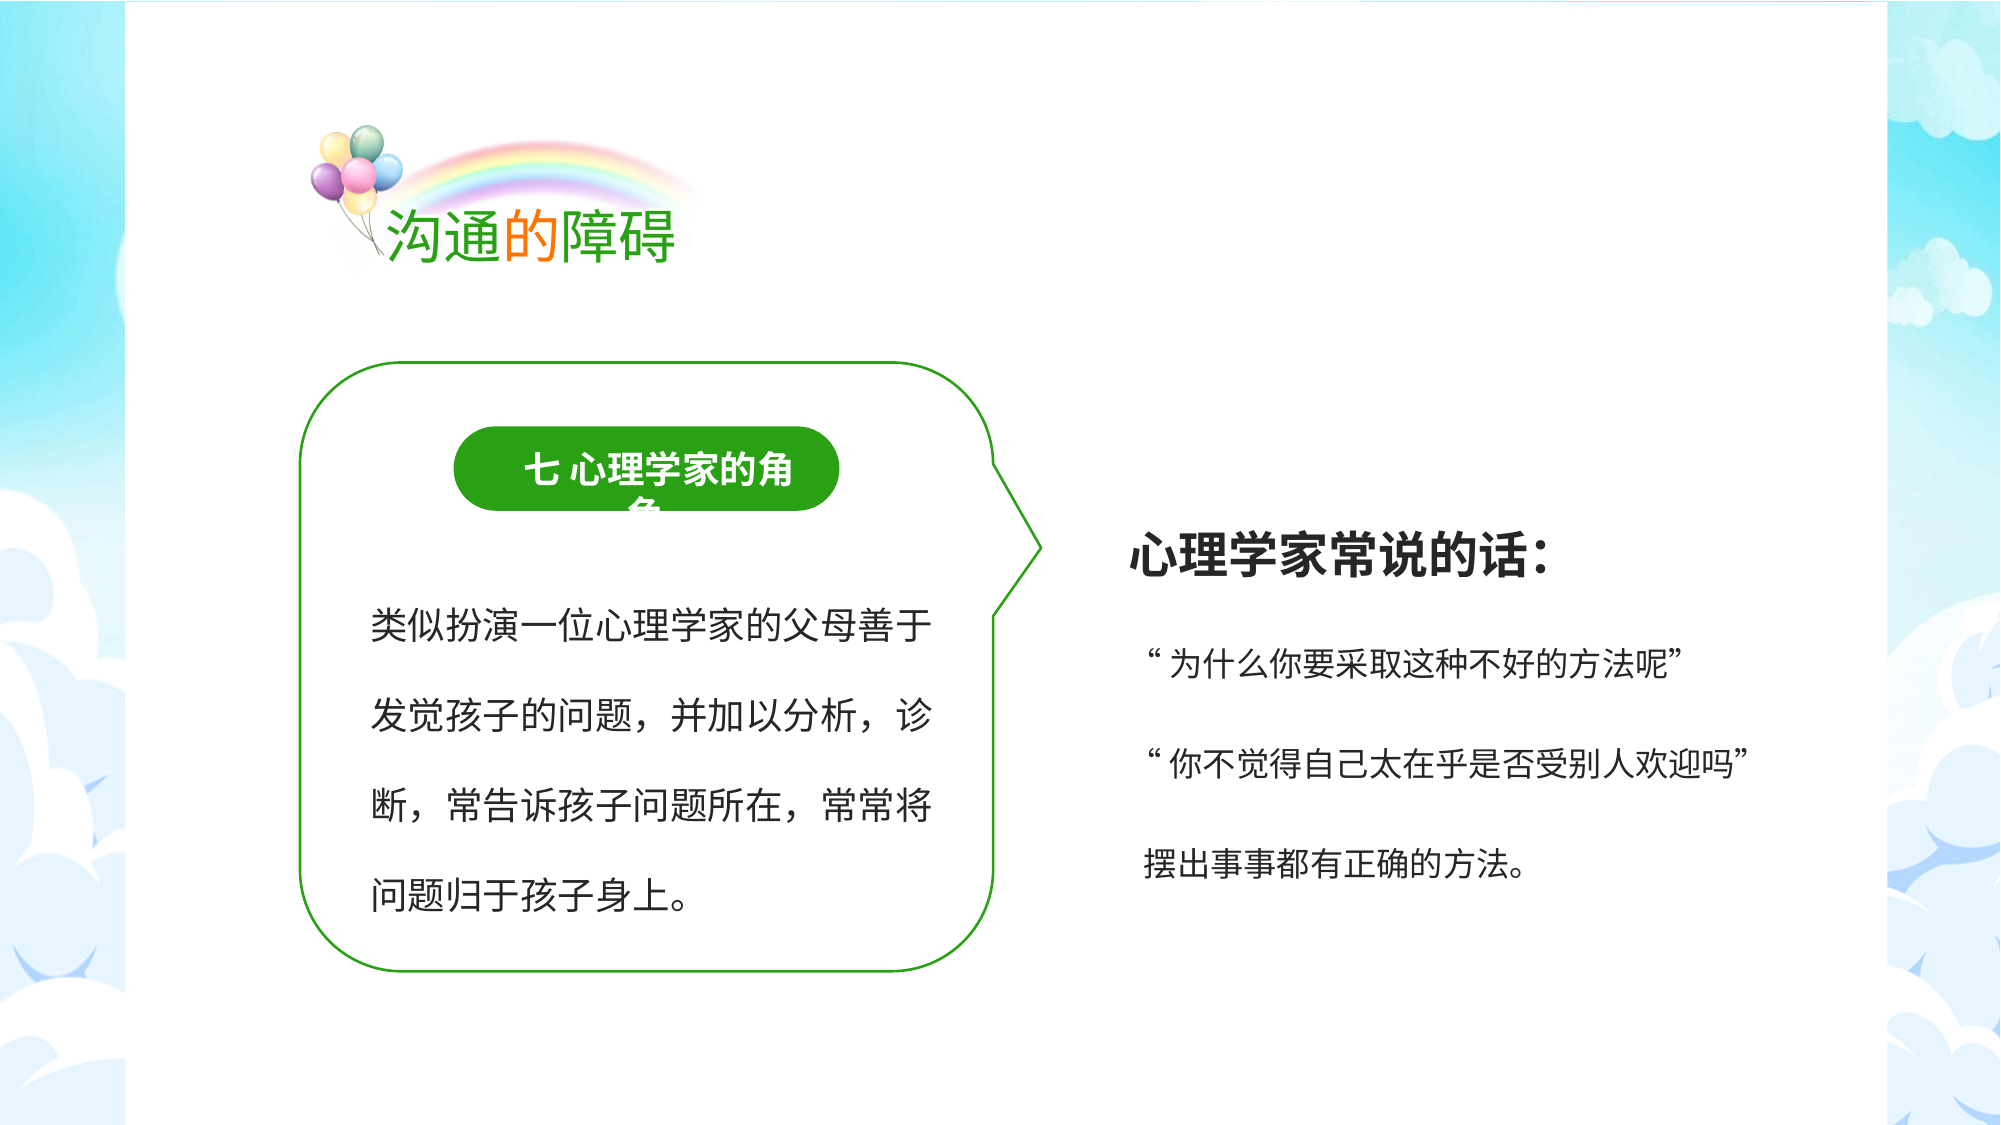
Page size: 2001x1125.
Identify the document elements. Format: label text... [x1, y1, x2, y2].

text_box 七 心理学家的角色 [453, 426, 840, 511]
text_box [259, 106, 779, 283]
text_box 类似扮演一位心理学家的父母善于发觉孩子的问题，并加以分析，诊断，常告诉孩子问题所在，常常将问题归于孩子身上。 [355, 550, 968, 925]
text_box [298, 361, 1043, 973]
picture [0, 0, 2000, 1125]
text_box 心理学家常说的话： “为什么你要采取这种不好的方法呢” “你不觉得自己太在乎是否受别人欢迎吗” 摆出事事都有正确的方法。 [1113, 426, 1863, 891]
